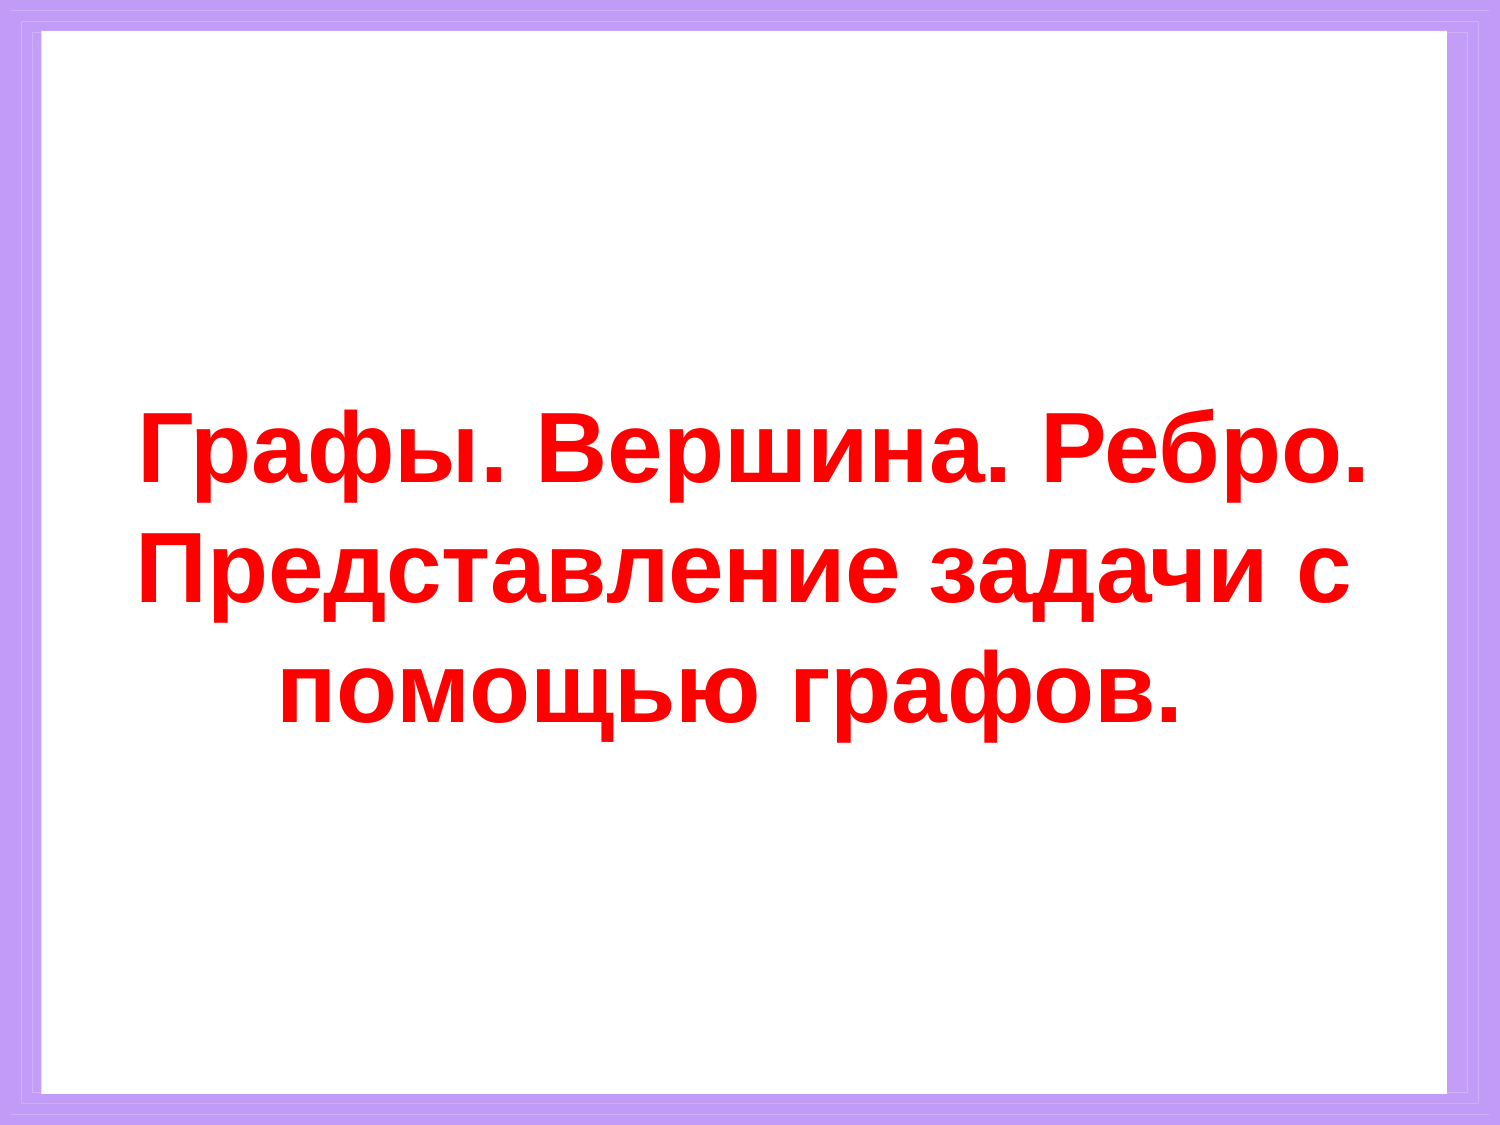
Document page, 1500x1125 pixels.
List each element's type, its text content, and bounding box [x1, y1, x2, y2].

title Графы. Вершина. Ребро. Представление задачи с помощью графов. [41, 30, 1448, 1095]
